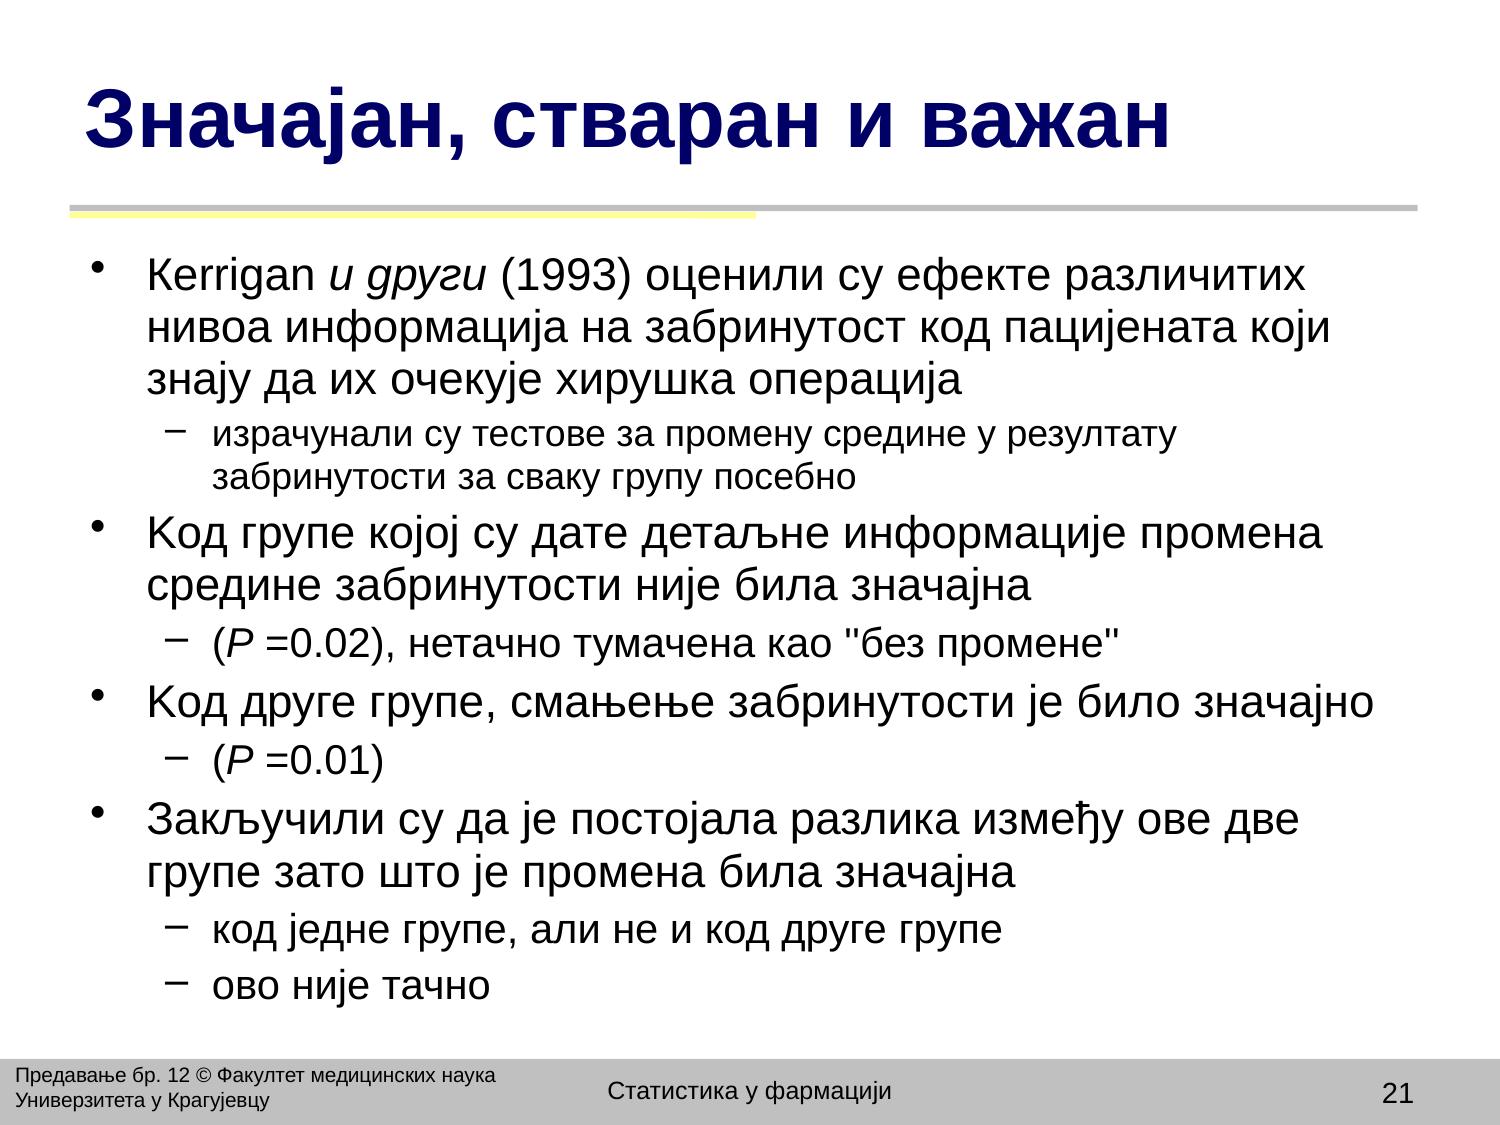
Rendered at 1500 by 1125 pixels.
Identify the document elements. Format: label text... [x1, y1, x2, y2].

title Значајан, стваран и важан [69, 19, 1426, 208]
footer Статистика у фармацији [512, 1066, 988, 1125]
slide_number Предавање бр. 12 © Факултет медицинских наука Универзитета у Крагујевцу [0, 1053, 621, 1108]
slide_number 21 [1079, 1066, 1430, 1125]
list Кerrigan и други (1993) оценили су ефекте различитих нивоа информација на забринутост код пацијената који знају да их очекује хирушка операција израчунали су тестове за промену средине у резултату забринутости за сваку групу посебно Kод групе којој су дате детаљне информације промена средине забринутости није била значајна (P =0.02), нетачно тумачена као ''без промене'' Kод друге групе, смањење забринутости је било значајно (P =0.01) Закључили су да је постојала разлика између ове две групе зато што је промена била значајна код једне групе, али не и код друге групе ово није тачно [74, 240, 1426, 1040]
